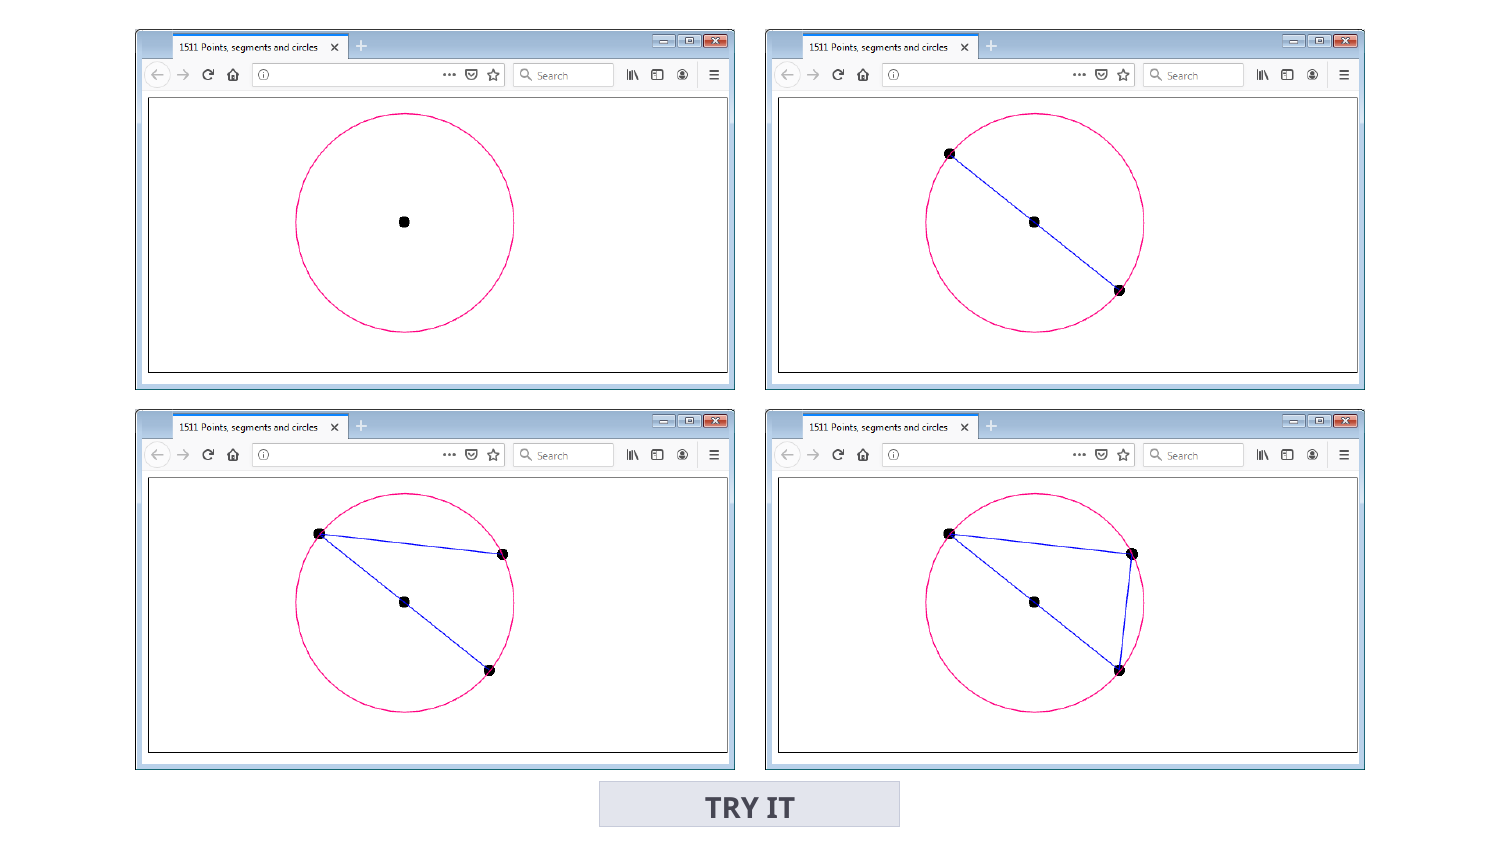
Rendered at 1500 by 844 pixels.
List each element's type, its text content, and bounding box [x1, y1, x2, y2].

picture [134, 409, 736, 770]
picture [134, 28, 736, 390]
picture [764, 409, 1366, 770]
picture [764, 28, 1366, 390]
text_box TRY IT [599, 781, 900, 827]
